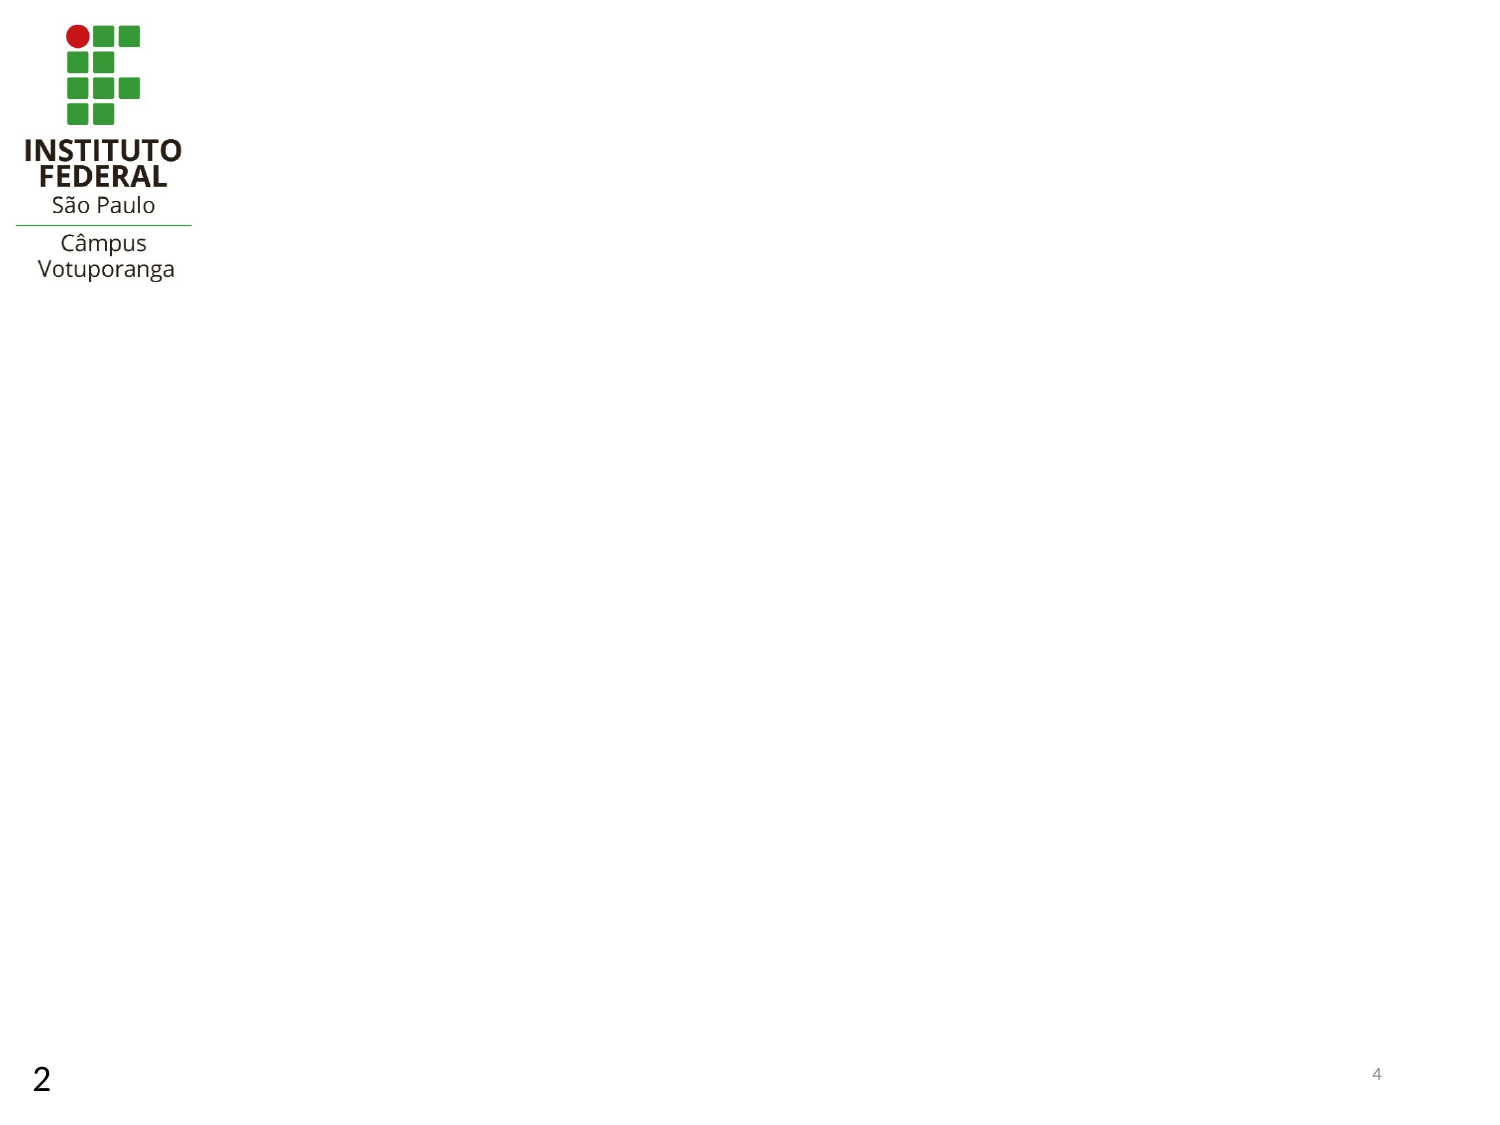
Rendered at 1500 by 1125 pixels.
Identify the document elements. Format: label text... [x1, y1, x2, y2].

picture [8, 16, 198, 289]
slide_number 4 [1059, 1042, 1397, 1103]
text_box 2 [17, 1046, 65, 1107]
